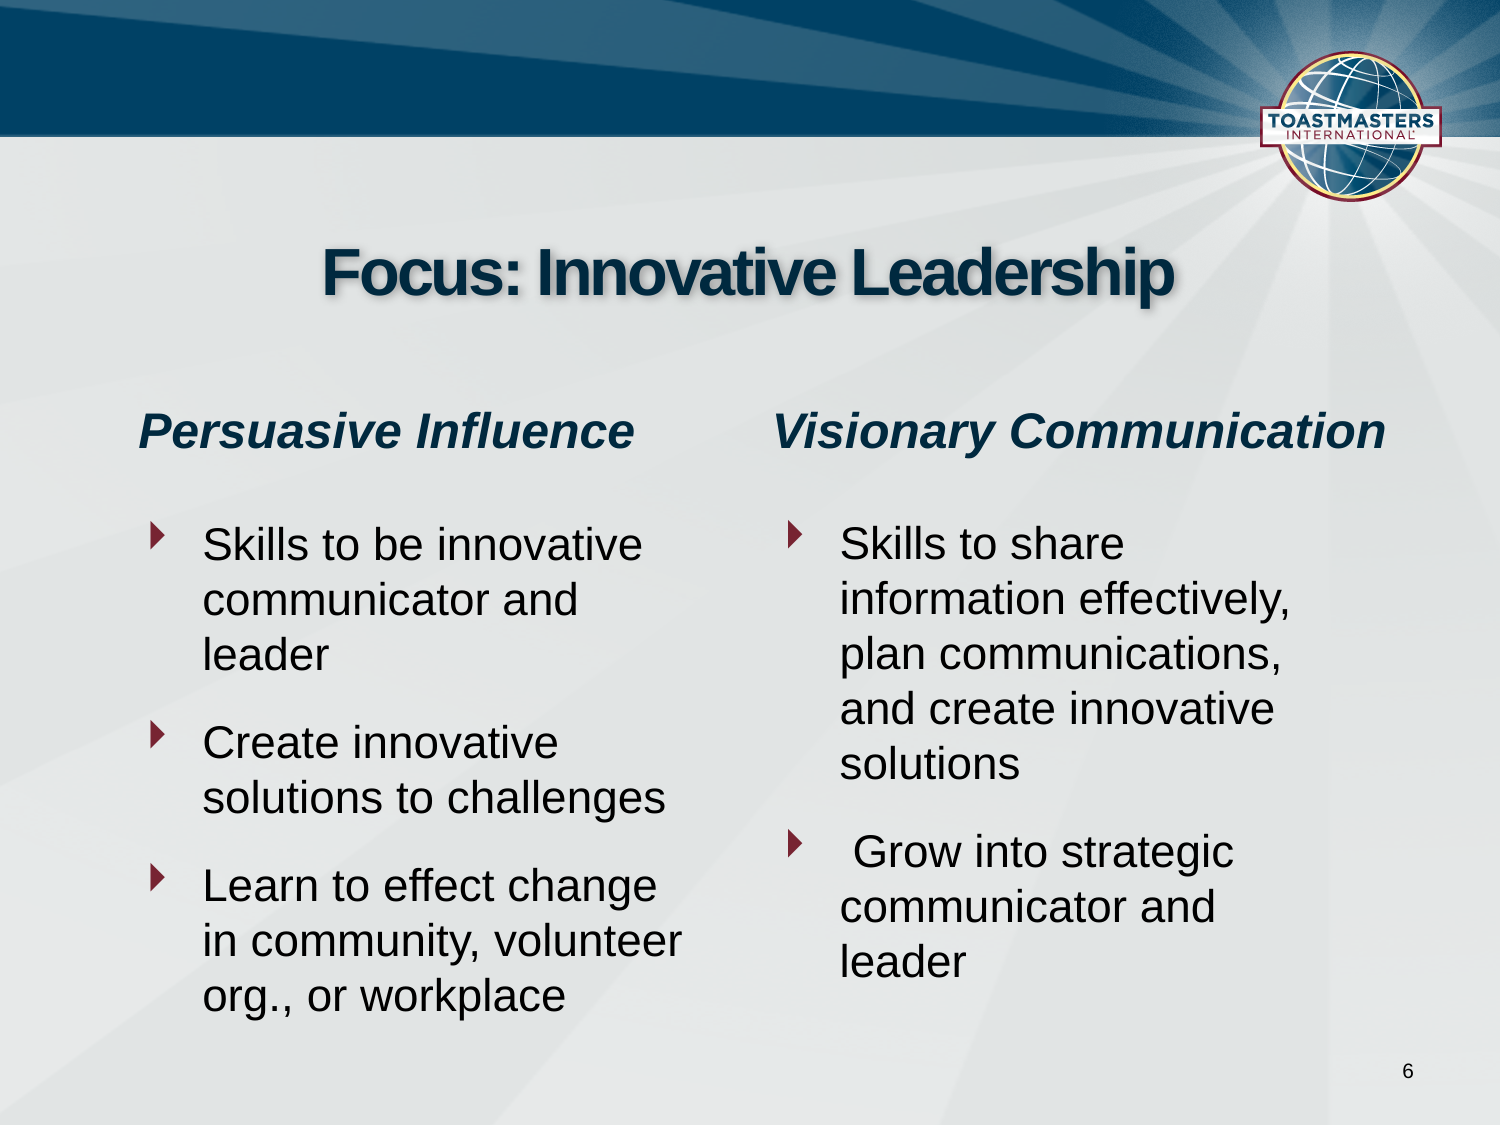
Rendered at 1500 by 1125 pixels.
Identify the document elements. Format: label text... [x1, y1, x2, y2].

text_box Visionary Communication [757, 391, 1402, 467]
text_box Skills to share information effectively, plan communications, and create innovative solutions Grow into strategic communicator and leader [759, 505, 1350, 1038]
title Focus: Innovative Leadership [112, 149, 1388, 401]
picture [0, 0, 1500, 1125]
text_box Persuasive Influence [123, 391, 651, 467]
list Skills to be innovative communicator and leader Create innovative solutions to challenges Learn to effect change in community, volunteer org., or workplace [121, 506, 713, 1116]
text_box 6 [1387, 1050, 1428, 1090]
